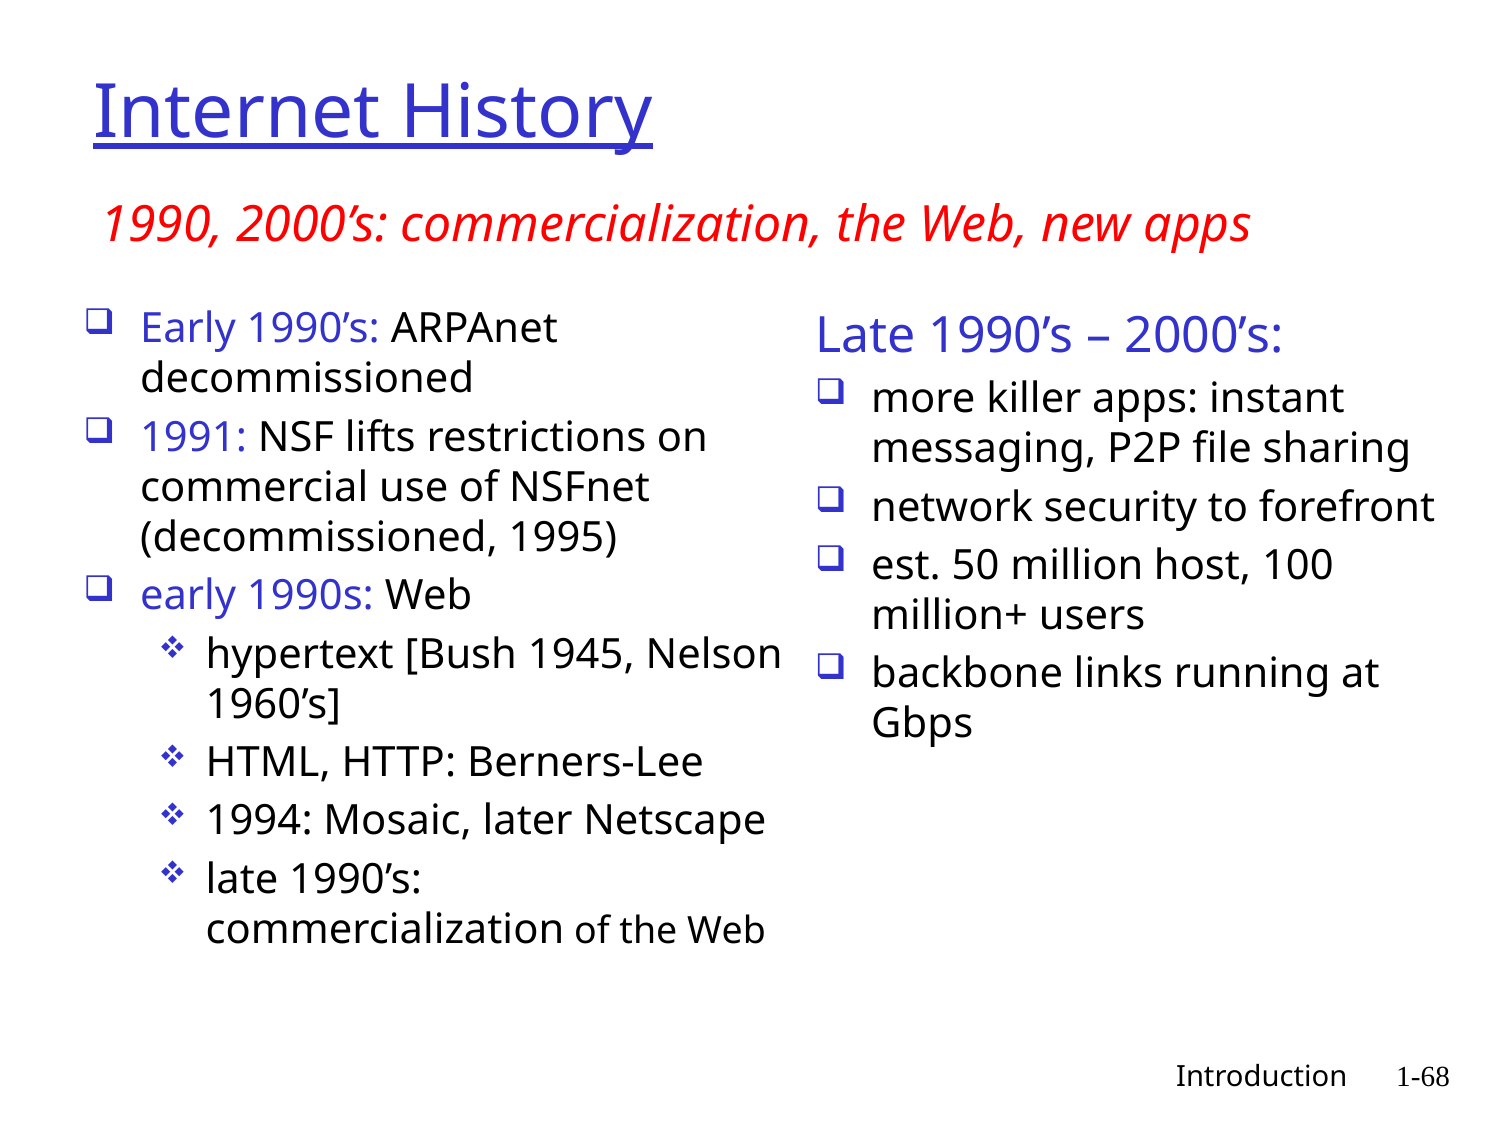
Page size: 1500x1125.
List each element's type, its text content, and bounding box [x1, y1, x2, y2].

list Late 1990’s – 2000’s: more killer apps: instant messaging, P2P file sharing network security to forefront est. 50 million host, 100 million+ users backbone links running at Gbps [799, 295, 1451, 1026]
title Internet History [77, 54, 1354, 162]
footer Introduction [887, 1049, 1362, 1125]
text_box 1990, 2000’s: commercialization, the Web, new apps [85, 168, 1393, 275]
slide_number 1-68 [1362, 1049, 1466, 1125]
list Early 1990’s: ARPAnet decommissioned 1991: NSF lifts restrictions on commercial use of NSFnet (decommissioned, 1995) early 1990s: Web hypertext [Bush 1945, Nelson 1960’s] HTML, HTTP: Berners-Lee 1994: Mosaic, later Netscape late 1990’s: commercialization of the Web [68, 293, 803, 1026]
